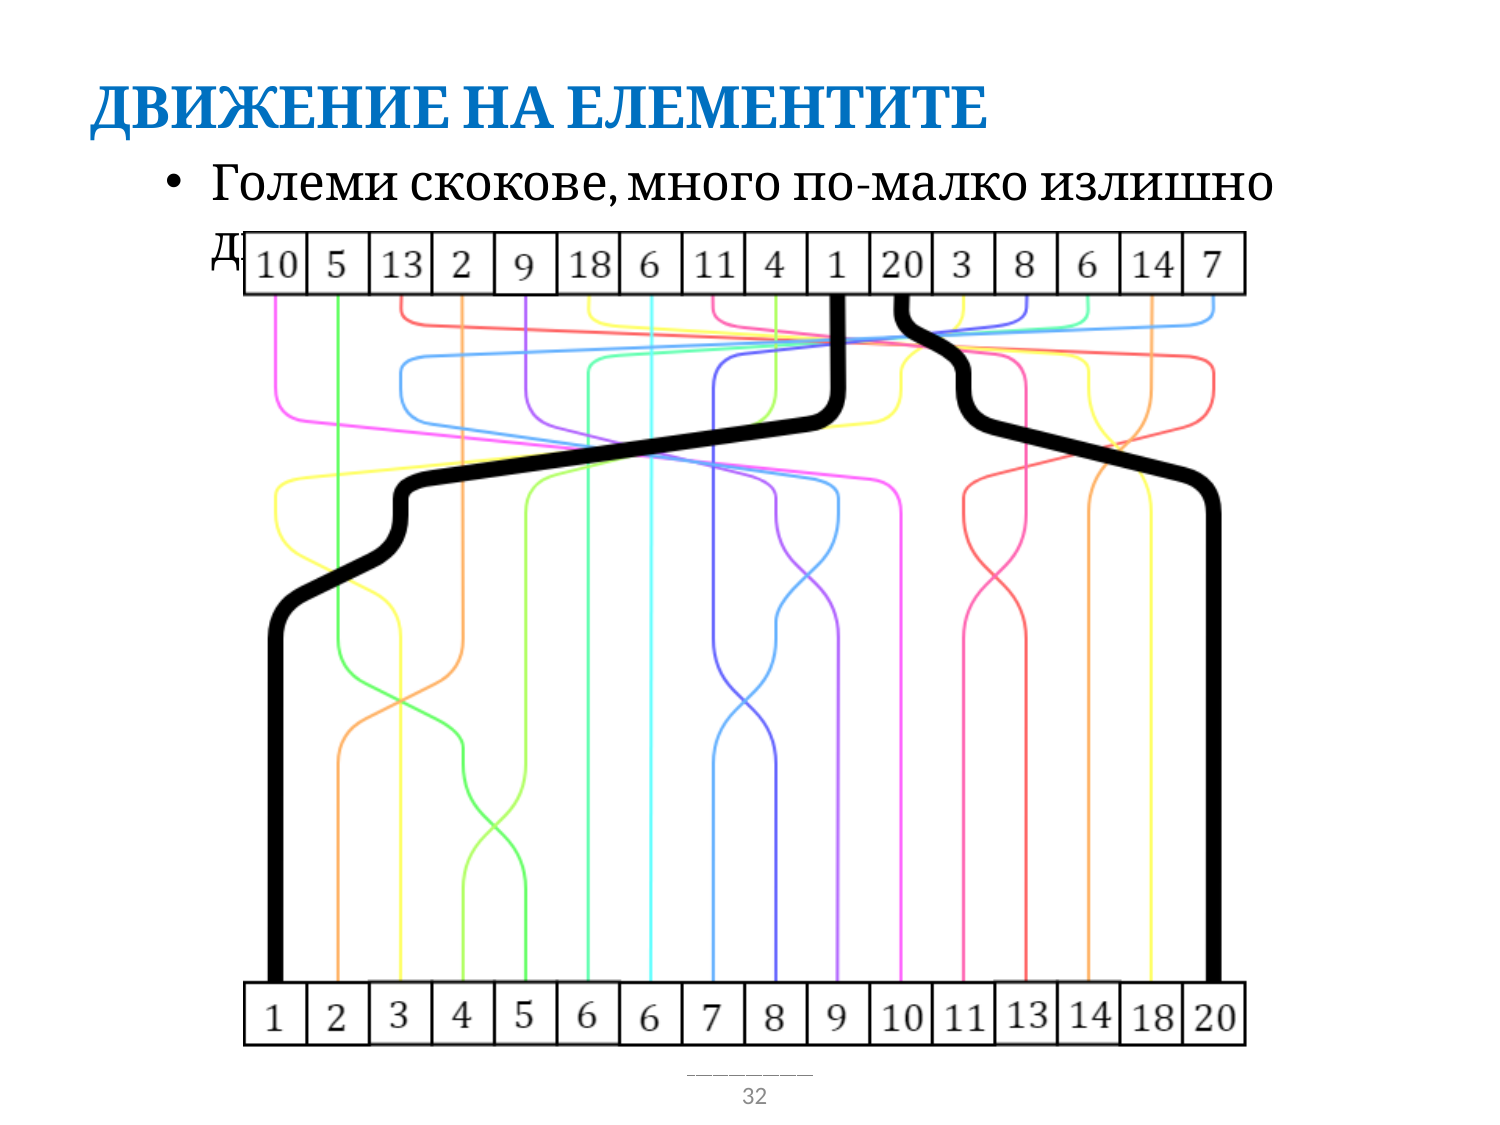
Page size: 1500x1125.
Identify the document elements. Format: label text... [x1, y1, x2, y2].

picture [243, 230, 1251, 1051]
list Движение на елементите Големи скокове, много по-малко излишно движение [75, 62, 1450, 1063]
slide_number 32 [579, 1065, 930, 1125]
